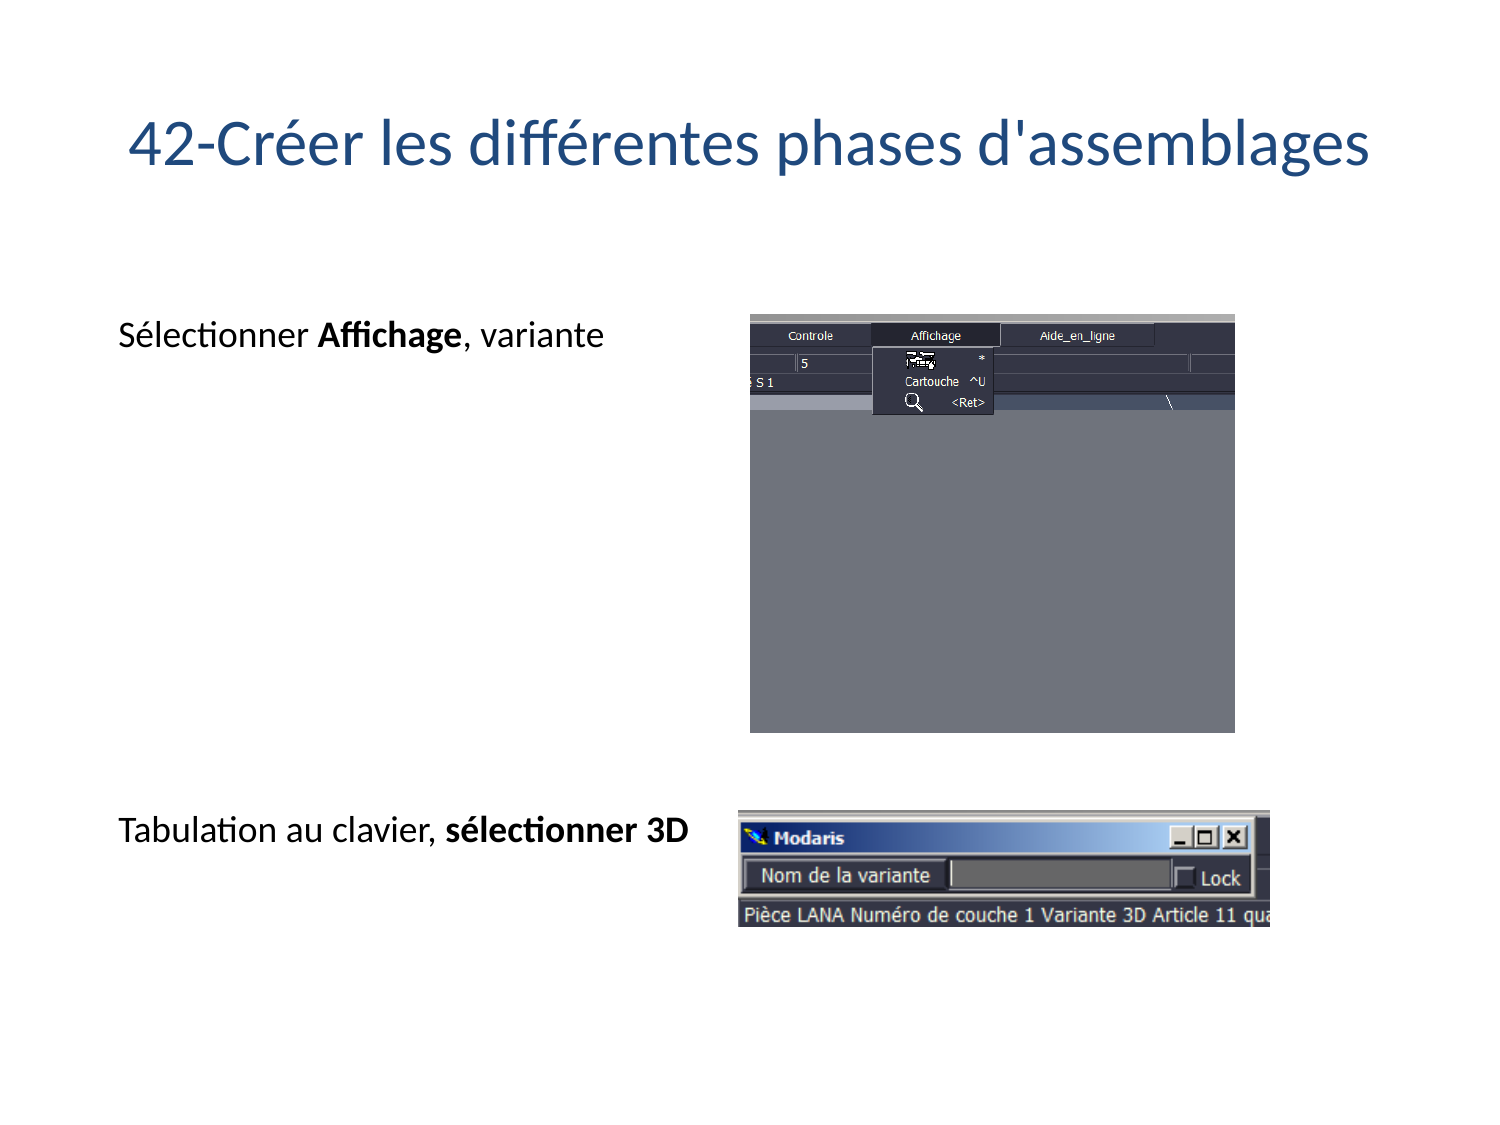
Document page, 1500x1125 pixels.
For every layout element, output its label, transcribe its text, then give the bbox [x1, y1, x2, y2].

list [737, 810, 1270, 927]
picture [749, 314, 1235, 734]
text_box Sélectionner Affichage, variante Tabulation au clavier, sélectionner 3D [103, 302, 705, 858]
title 42-Créer les différentes phases d'assemblages [75, 45, 1425, 233]
